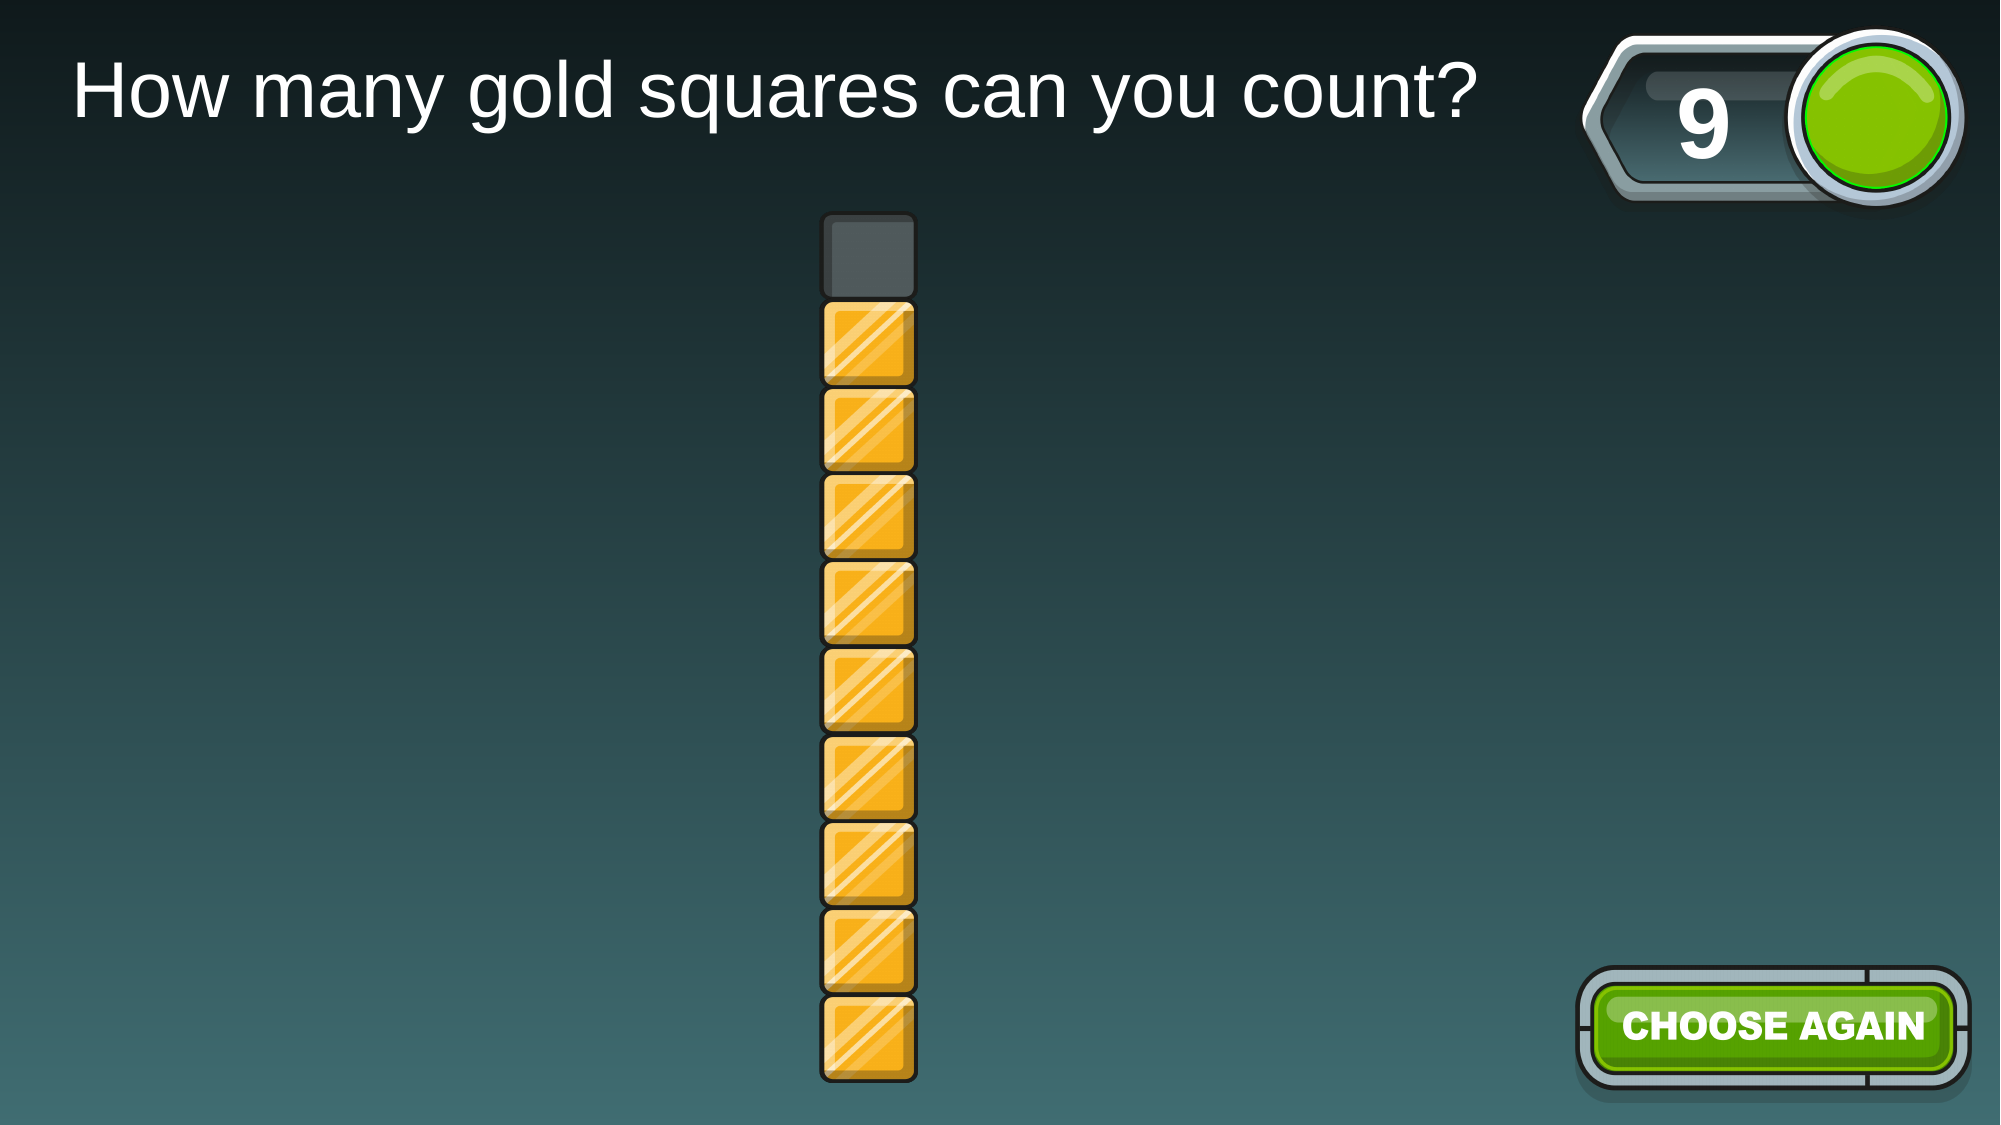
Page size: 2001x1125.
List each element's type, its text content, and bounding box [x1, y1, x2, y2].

picture [1575, 965, 1972, 1104]
text_box How many gold squares can you count? [56, 30, 1553, 150]
picture [819, 210, 919, 1083]
picture [1575, 25, 1971, 221]
